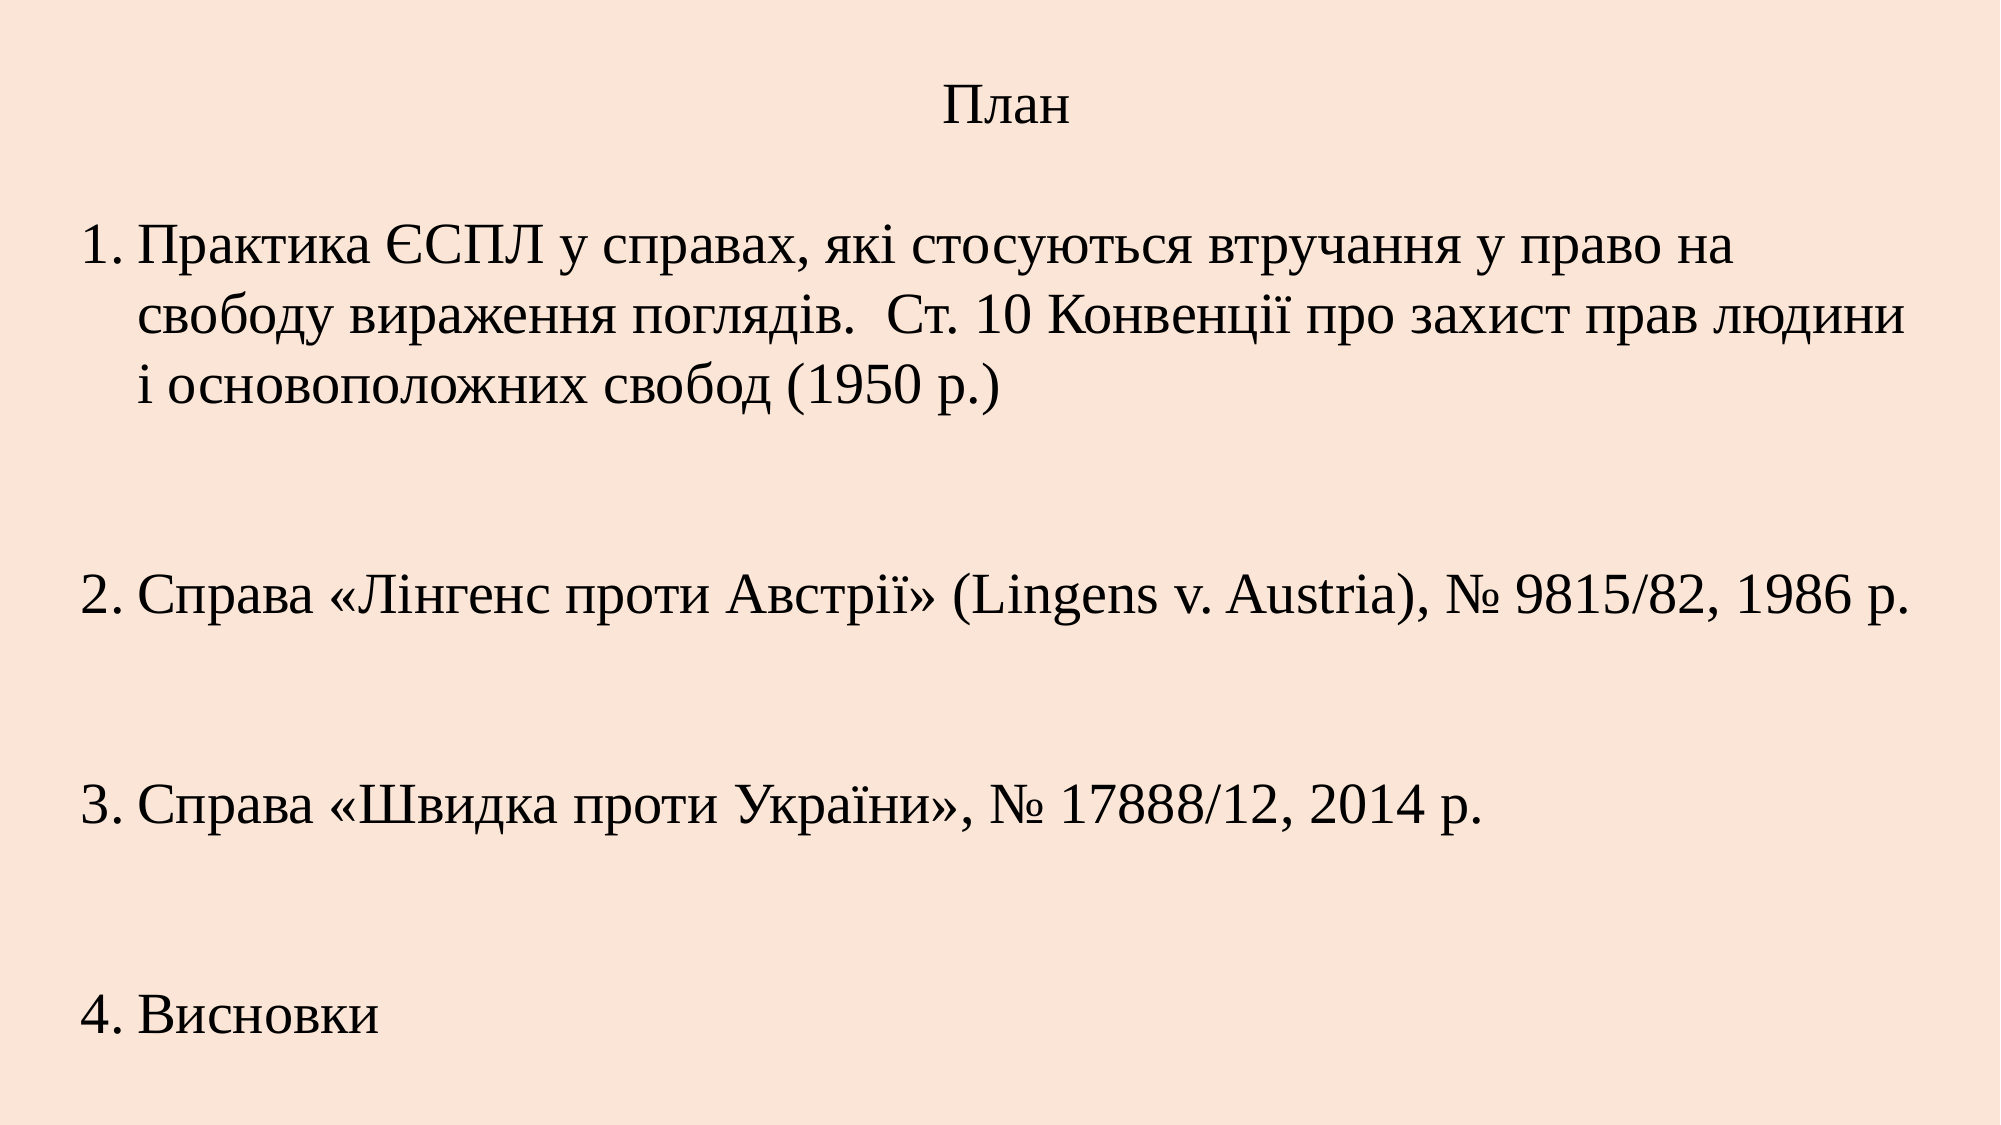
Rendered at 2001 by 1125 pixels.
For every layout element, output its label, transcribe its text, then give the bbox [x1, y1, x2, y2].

text_box План Практика ЄСПЛ у справах, які стосуються втручання у право на свободу вираження поглядів. Ст. 10 Конвенції про захист прав людини і основоположних свобод (1950 р.) Справа «Лінгенс проти Австрії» (Lingens v. Austria), № 9815/82, 1986 р. Справа «Швидка проти України», № 17888/12, 2014 р. Висновки [66, 57, 1947, 1053]
